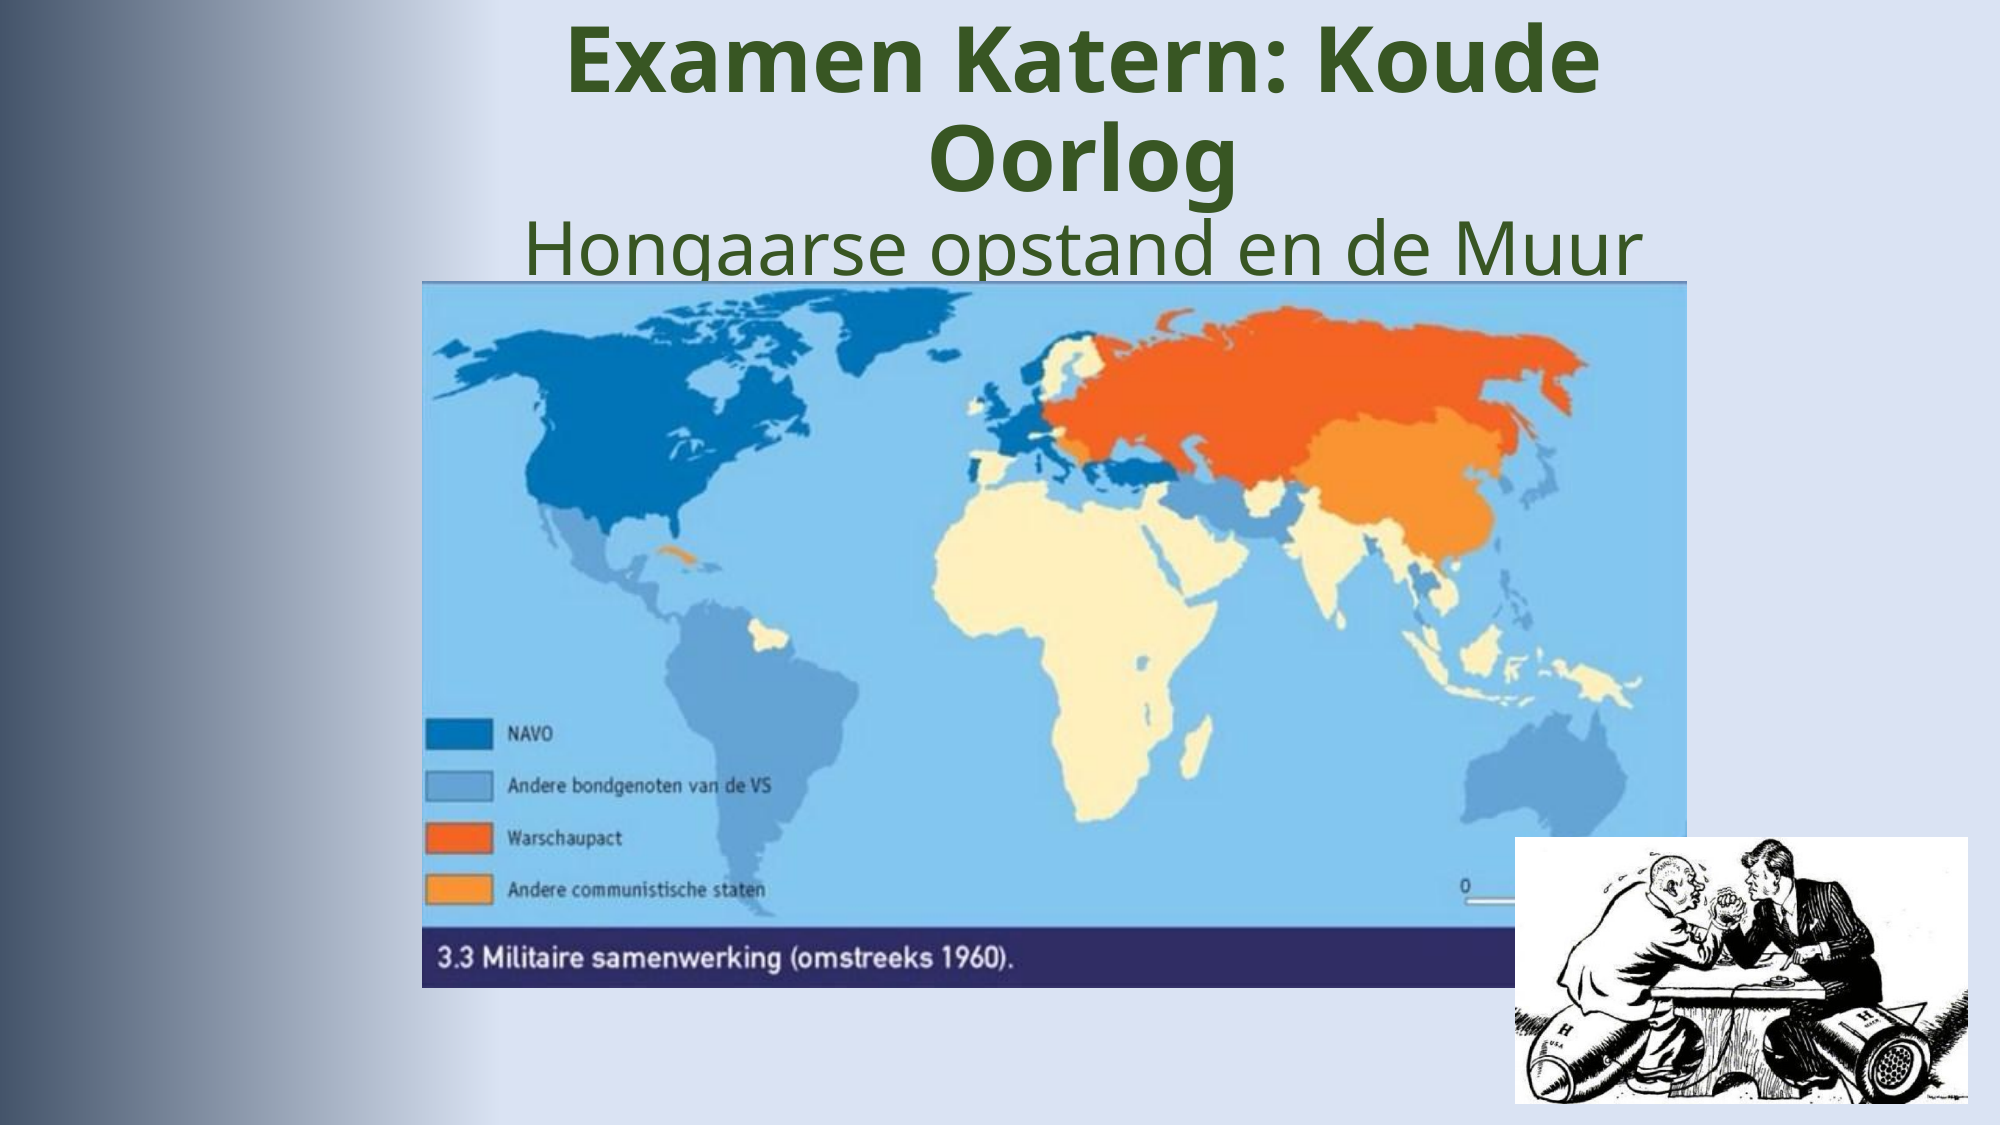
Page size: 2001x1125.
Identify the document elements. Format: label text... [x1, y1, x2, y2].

text_box Examen Katern: Koude Oorlog Hongaarse opstand en de Muur [449, 0, 1718, 305]
picture [422, 281, 1968, 1104]
